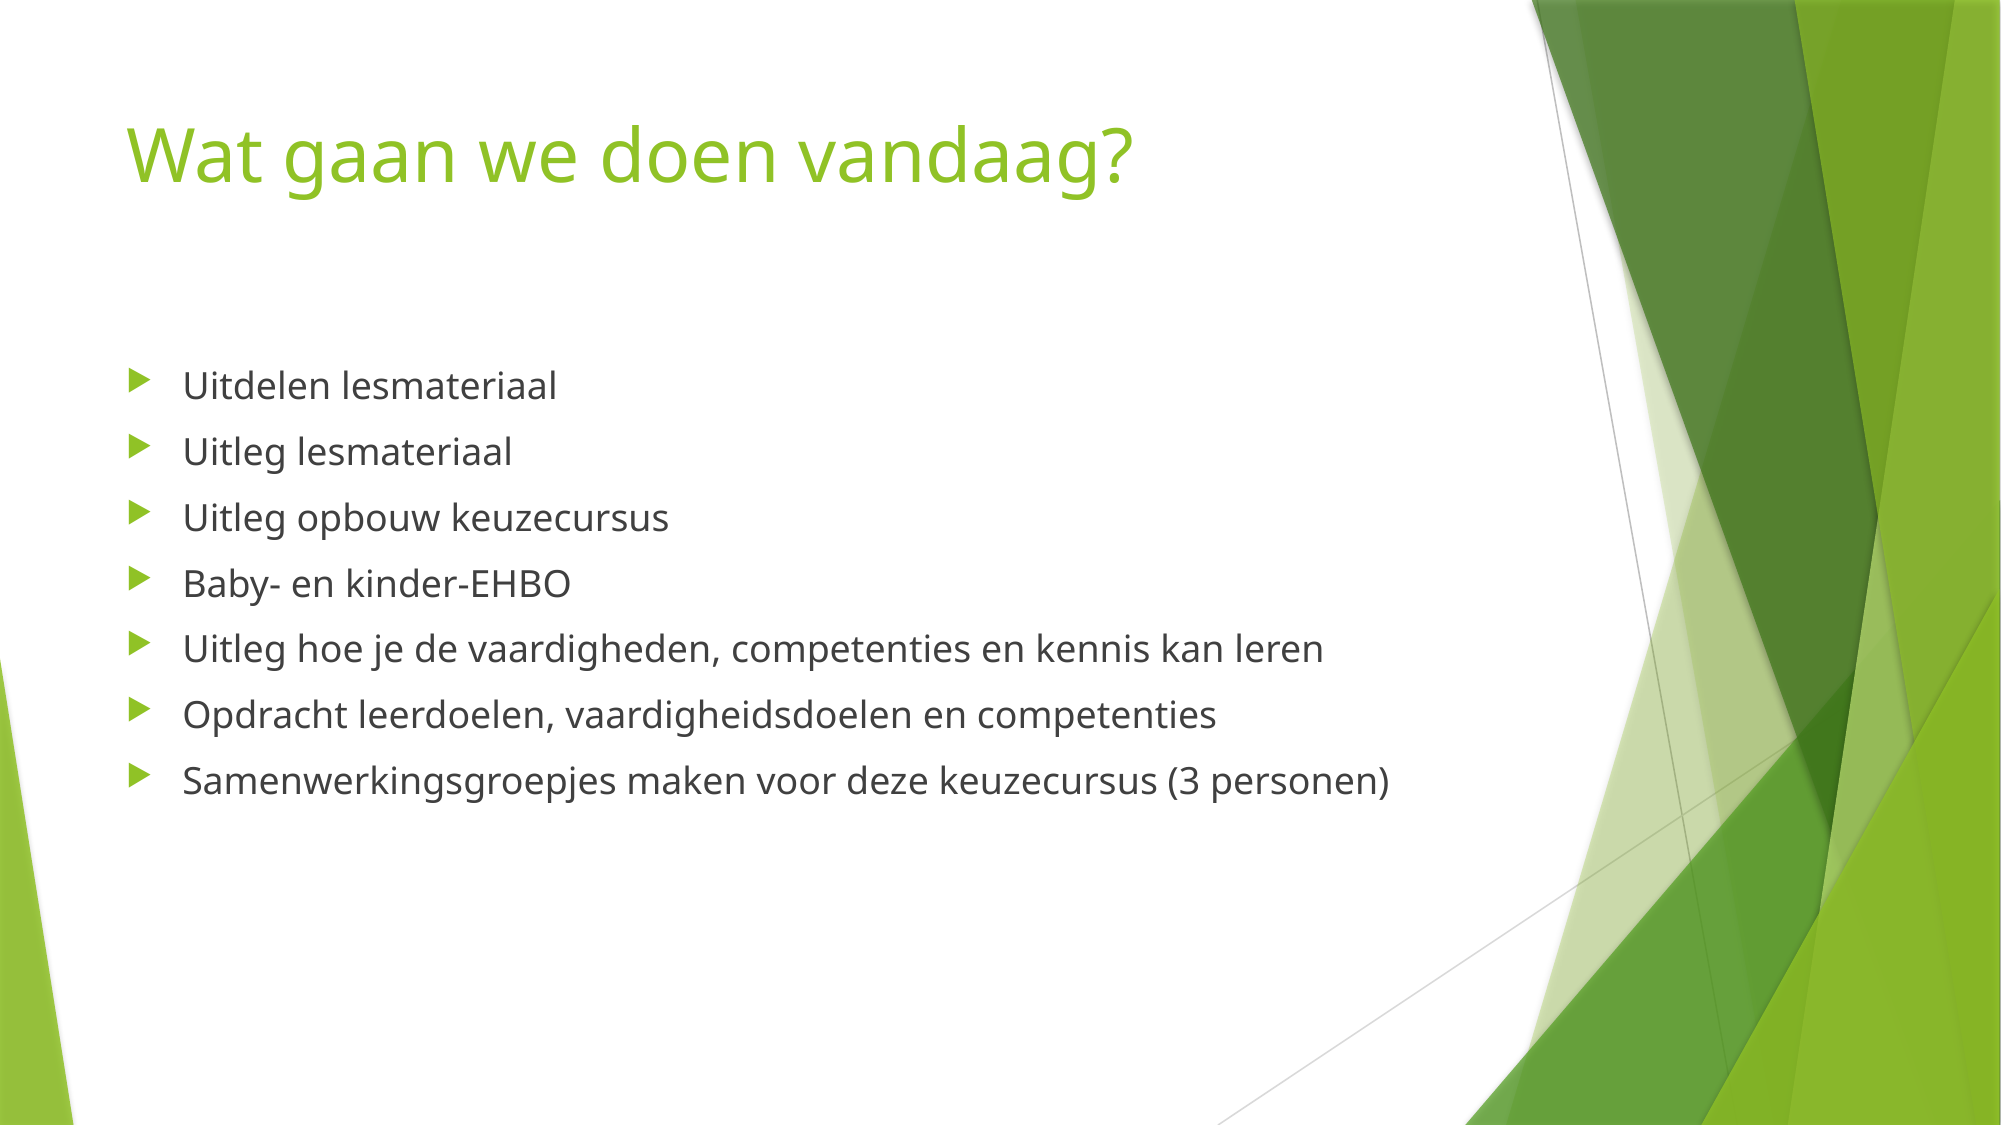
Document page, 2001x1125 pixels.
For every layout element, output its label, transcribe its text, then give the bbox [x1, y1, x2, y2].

list Uitdelen lesmateriaal Uitleg lesmateriaal Uitleg opbouw keuzecursus Baby- en kinder-EHBO Uitleg hoe je de vaardigheden, competenties en kennis kan leren Opdracht leerdoelen, vaardigheidsdoelen en competenties Samenwerkingsgroepjes maken voor deze keuzecursus (3 personen) [111, 354, 1522, 992]
title Wat gaan we doen vandaag? [111, 99, 1522, 317]
